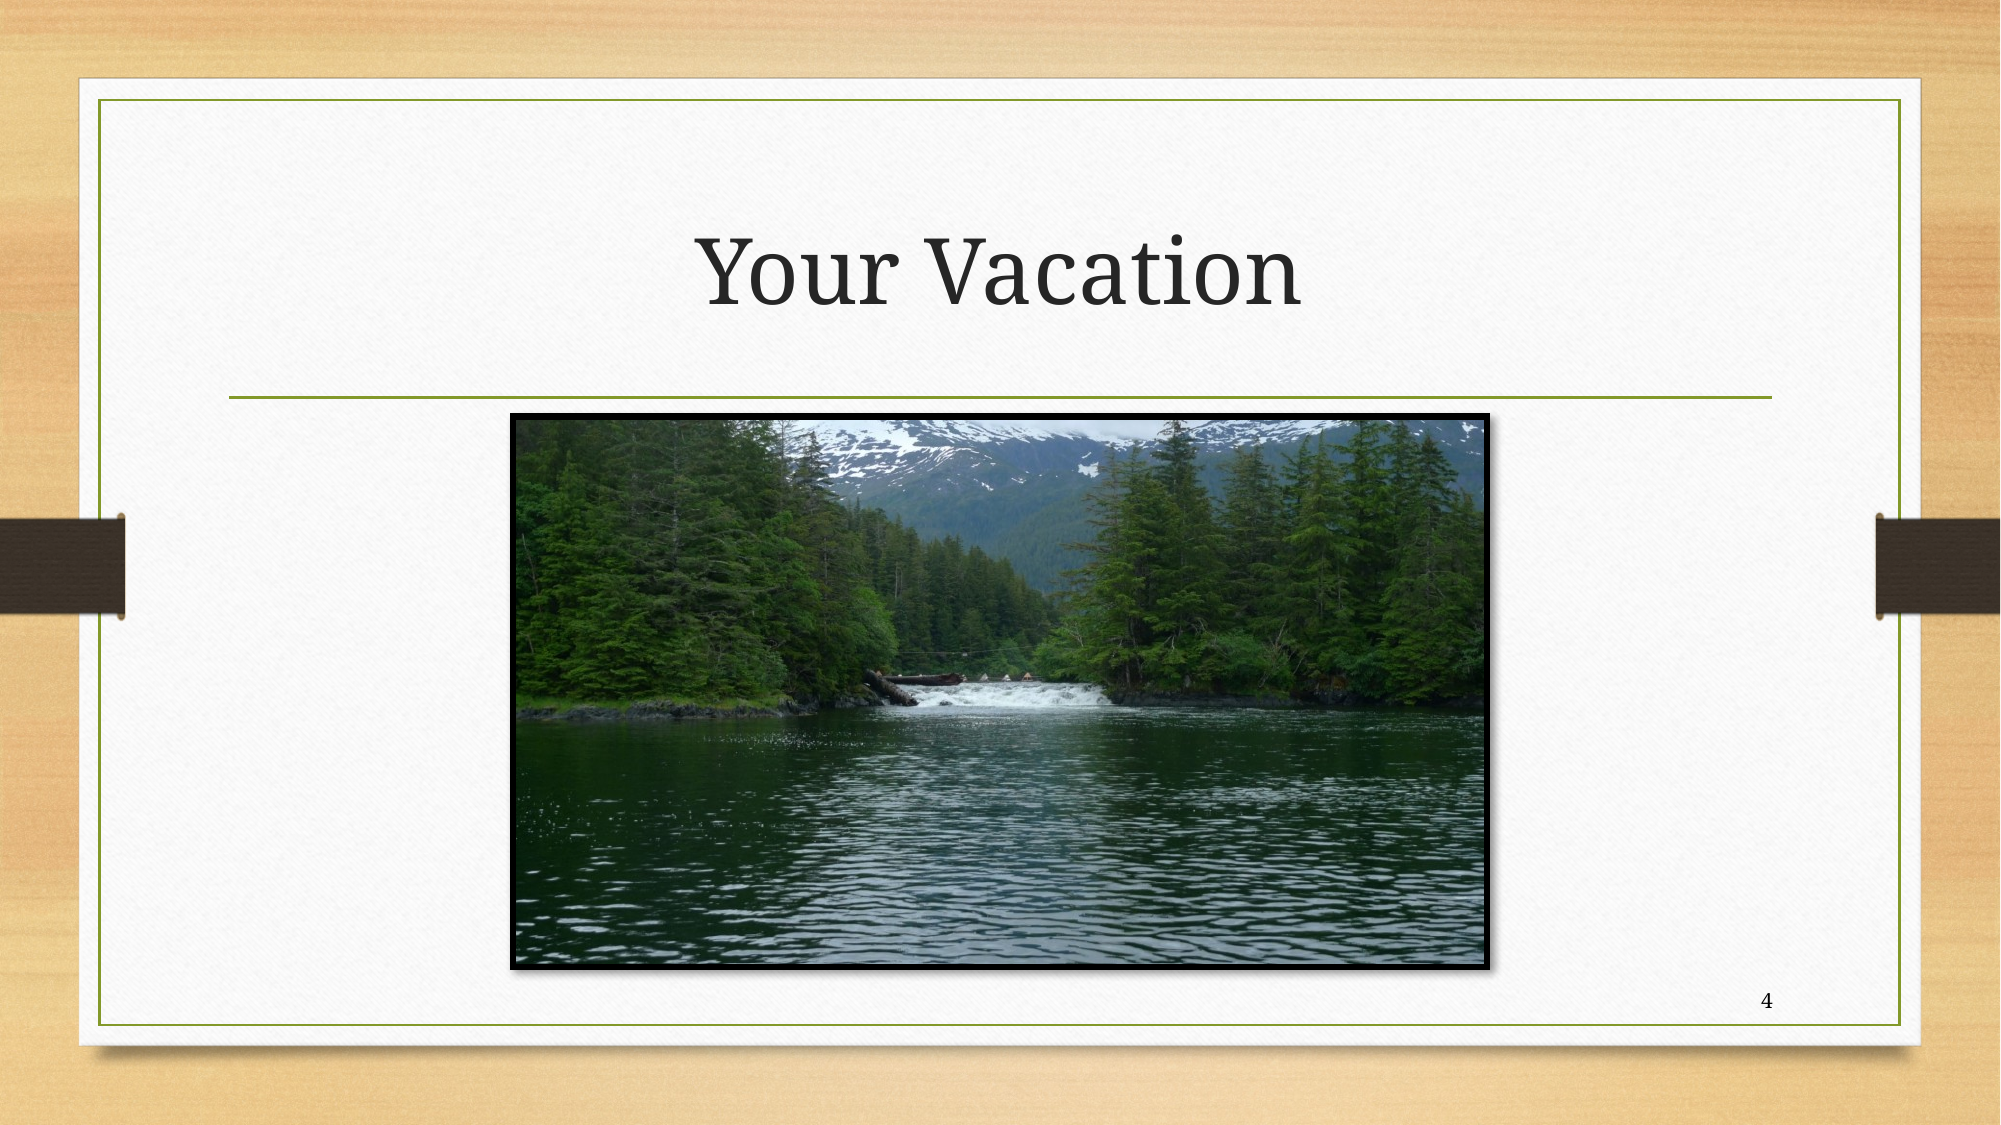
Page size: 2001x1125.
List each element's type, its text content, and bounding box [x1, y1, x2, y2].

picture [0, 0, 2001, 1125]
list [515, 419, 1485, 964]
slide_number 4 [1698, 979, 1788, 1025]
title Your Vacation [212, 161, 1788, 375]
